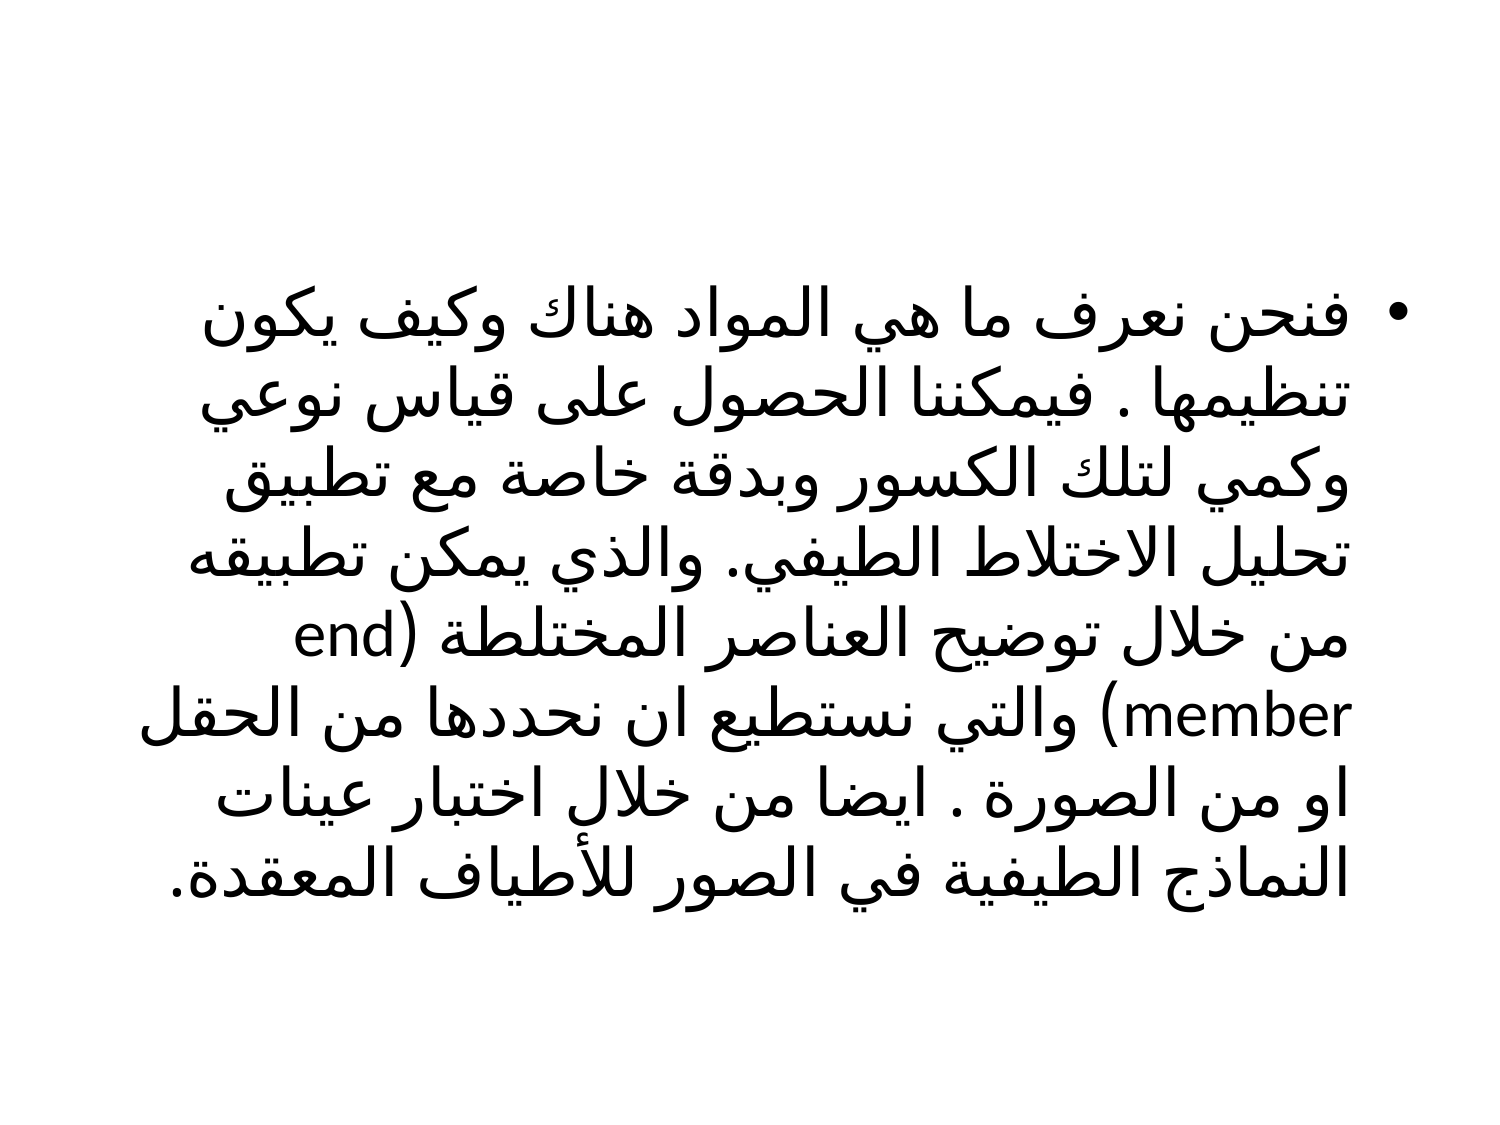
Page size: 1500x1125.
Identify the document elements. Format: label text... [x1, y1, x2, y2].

list فنحن نعرف ما هي المواد هناك وكيف يكون تنظيمها . فيمكننا الحصول على قياس نوعي وكمي لتلك الكسور وبدقة خاصة مع تطبيق تحليل الاختلاط الطيفي. والذي يمكن تطبيقه من خلال توضيح العناصر المختلطة (end member) والتي نستطيع ان نحددها من الحقل او من الصورة . ايضا من خلال اختبار عينات النماذج الطيفية في الصور للأطياف المعقدة. [75, 262, 1425, 1005]
